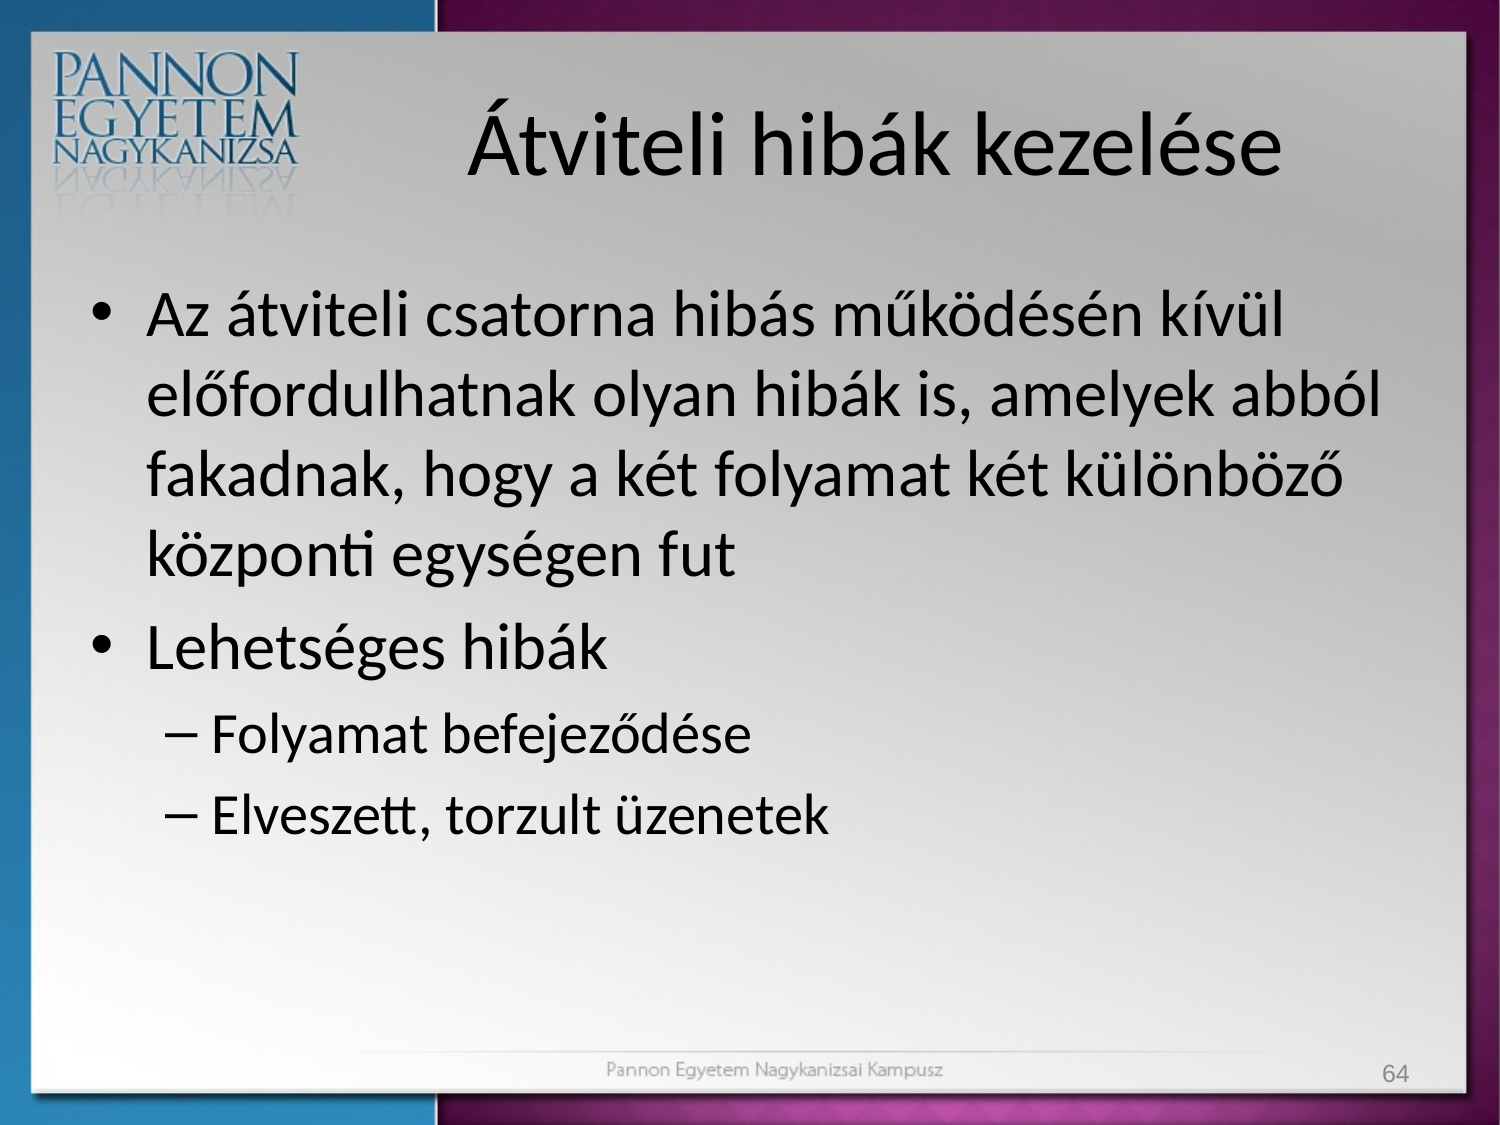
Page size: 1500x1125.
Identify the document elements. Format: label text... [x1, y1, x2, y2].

slide_number 64 [1074, 1042, 1425, 1103]
list Az átviteli csatorna hibás működésén kívül előfordulhatnak olyan hibák is, amelyek abból fakadnak, hogy a két folyamat két különböző központi egységen fut Lehetséges hibák Folyamat befejeződése Elveszett, torzult üzenetek [75, 262, 1425, 1038]
picture [0, 0, 1500, 1125]
title Átviteli hibák kezelése [328, 45, 1425, 233]
